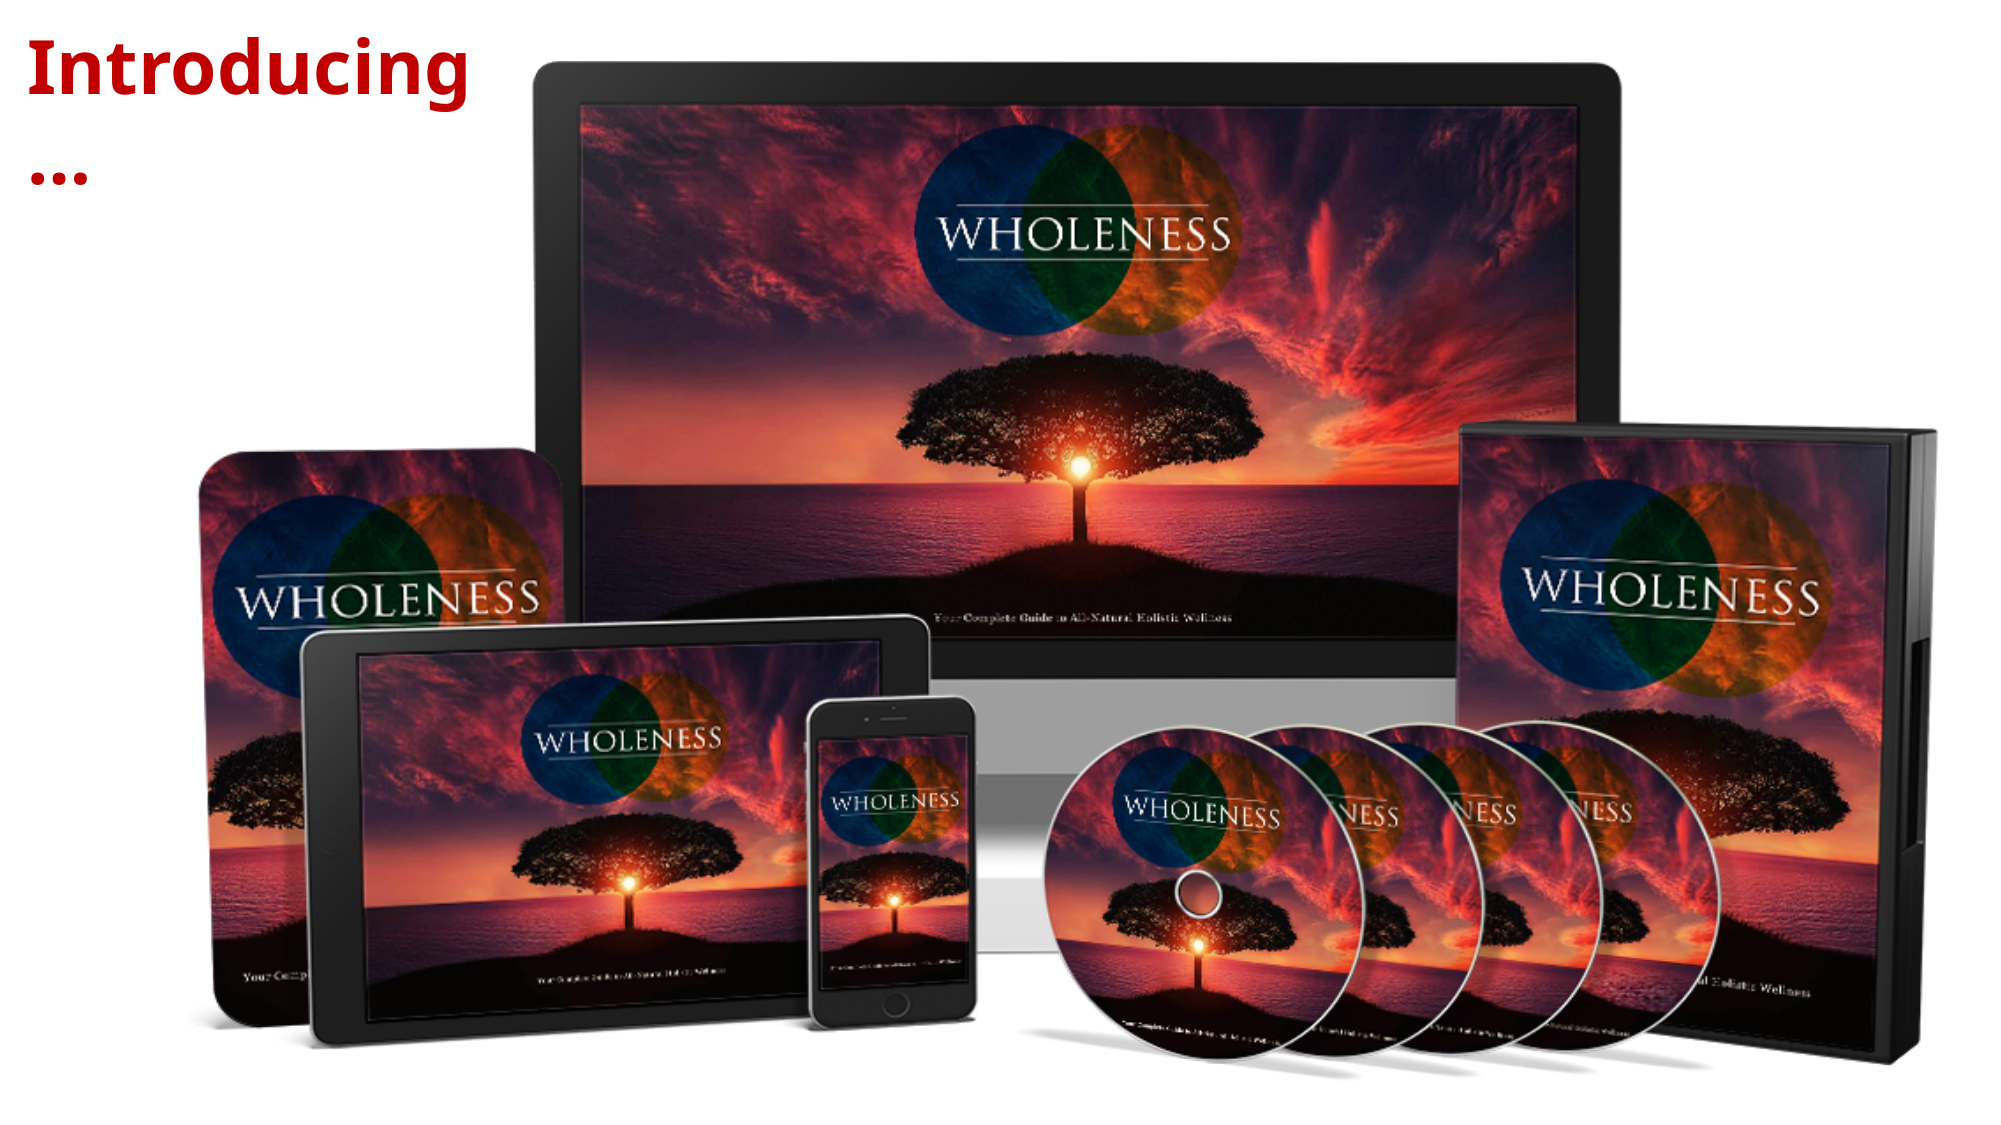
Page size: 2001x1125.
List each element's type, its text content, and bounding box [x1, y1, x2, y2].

picture [187, 61, 1949, 1092]
text_box Introducing… [12, 12, 550, 208]
